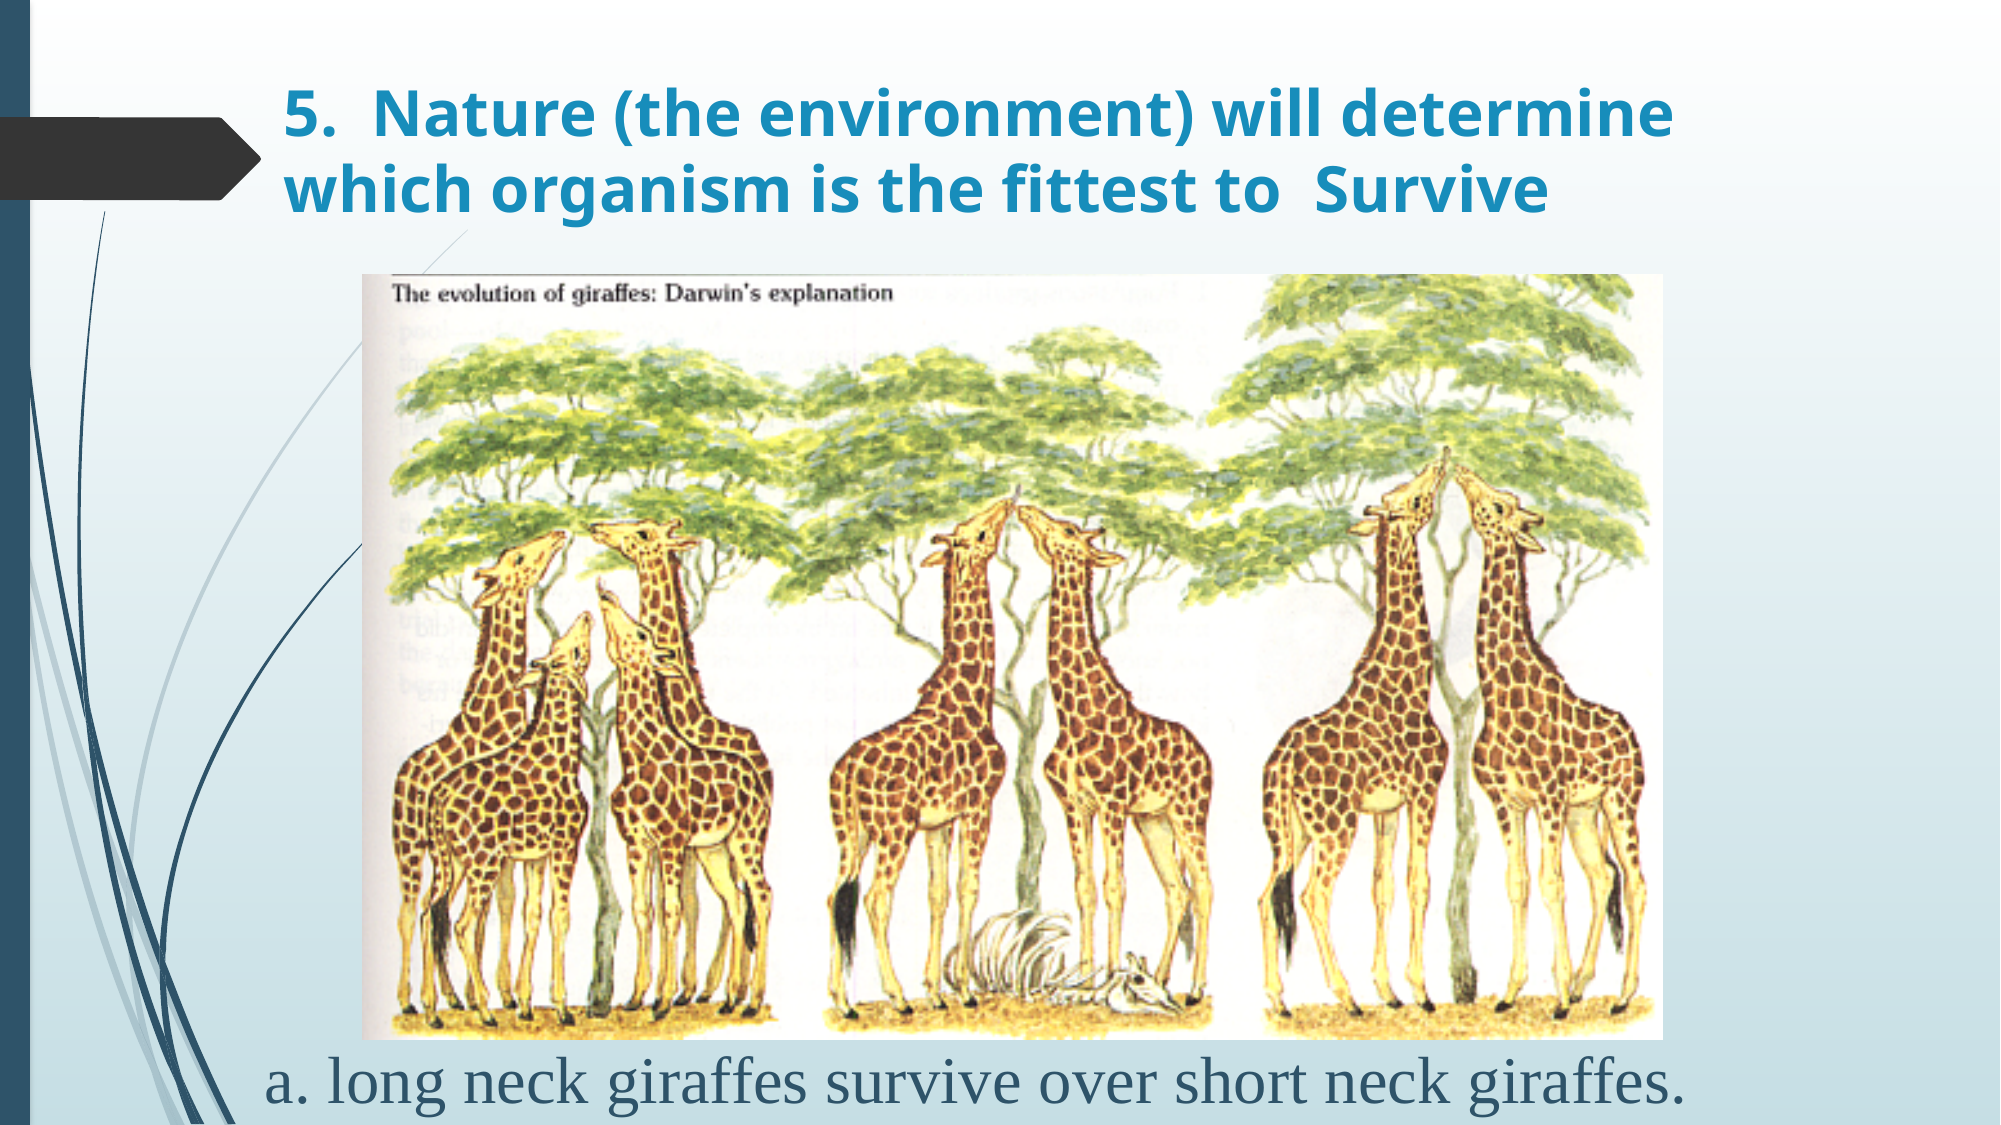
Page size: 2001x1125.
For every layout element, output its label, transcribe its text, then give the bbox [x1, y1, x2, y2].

picture [362, 274, 1663, 1040]
title 5. Nature (the environment) will determine which organism is the fittest to Survive [269, 64, 1731, 275]
text_box a. long neck giraffes survive over short neck giraffes. [249, 1029, 1750, 1125]
